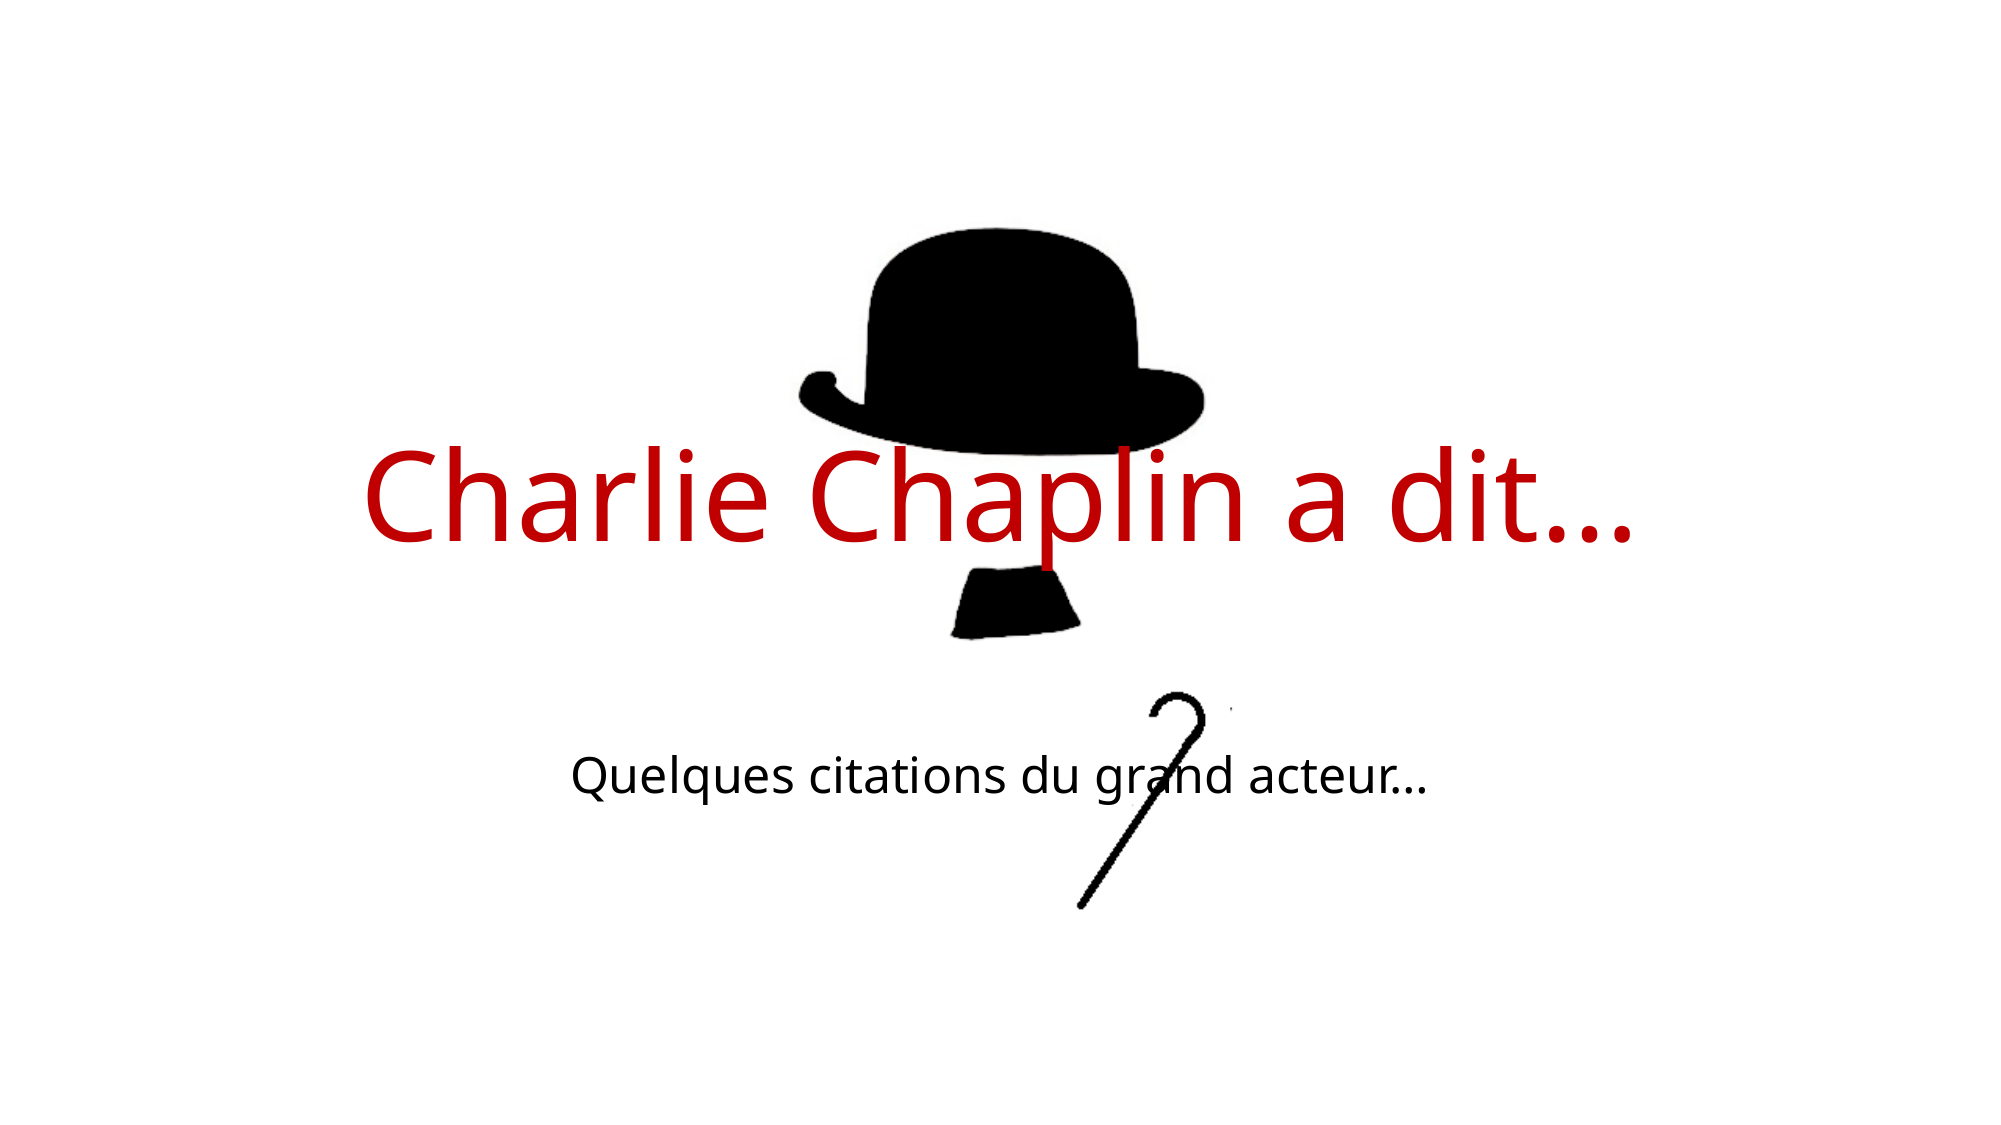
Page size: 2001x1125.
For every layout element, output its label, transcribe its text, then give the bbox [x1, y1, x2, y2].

title Charlie Chaplin a dit… [1290, 184, 1750, 576]
picture [710, 153, 1290, 972]
title Charlie Chaplin a dit… [249, 184, 710, 576]
subtitle Quelques citations du grand acteur… [249, 742, 1750, 1015]
